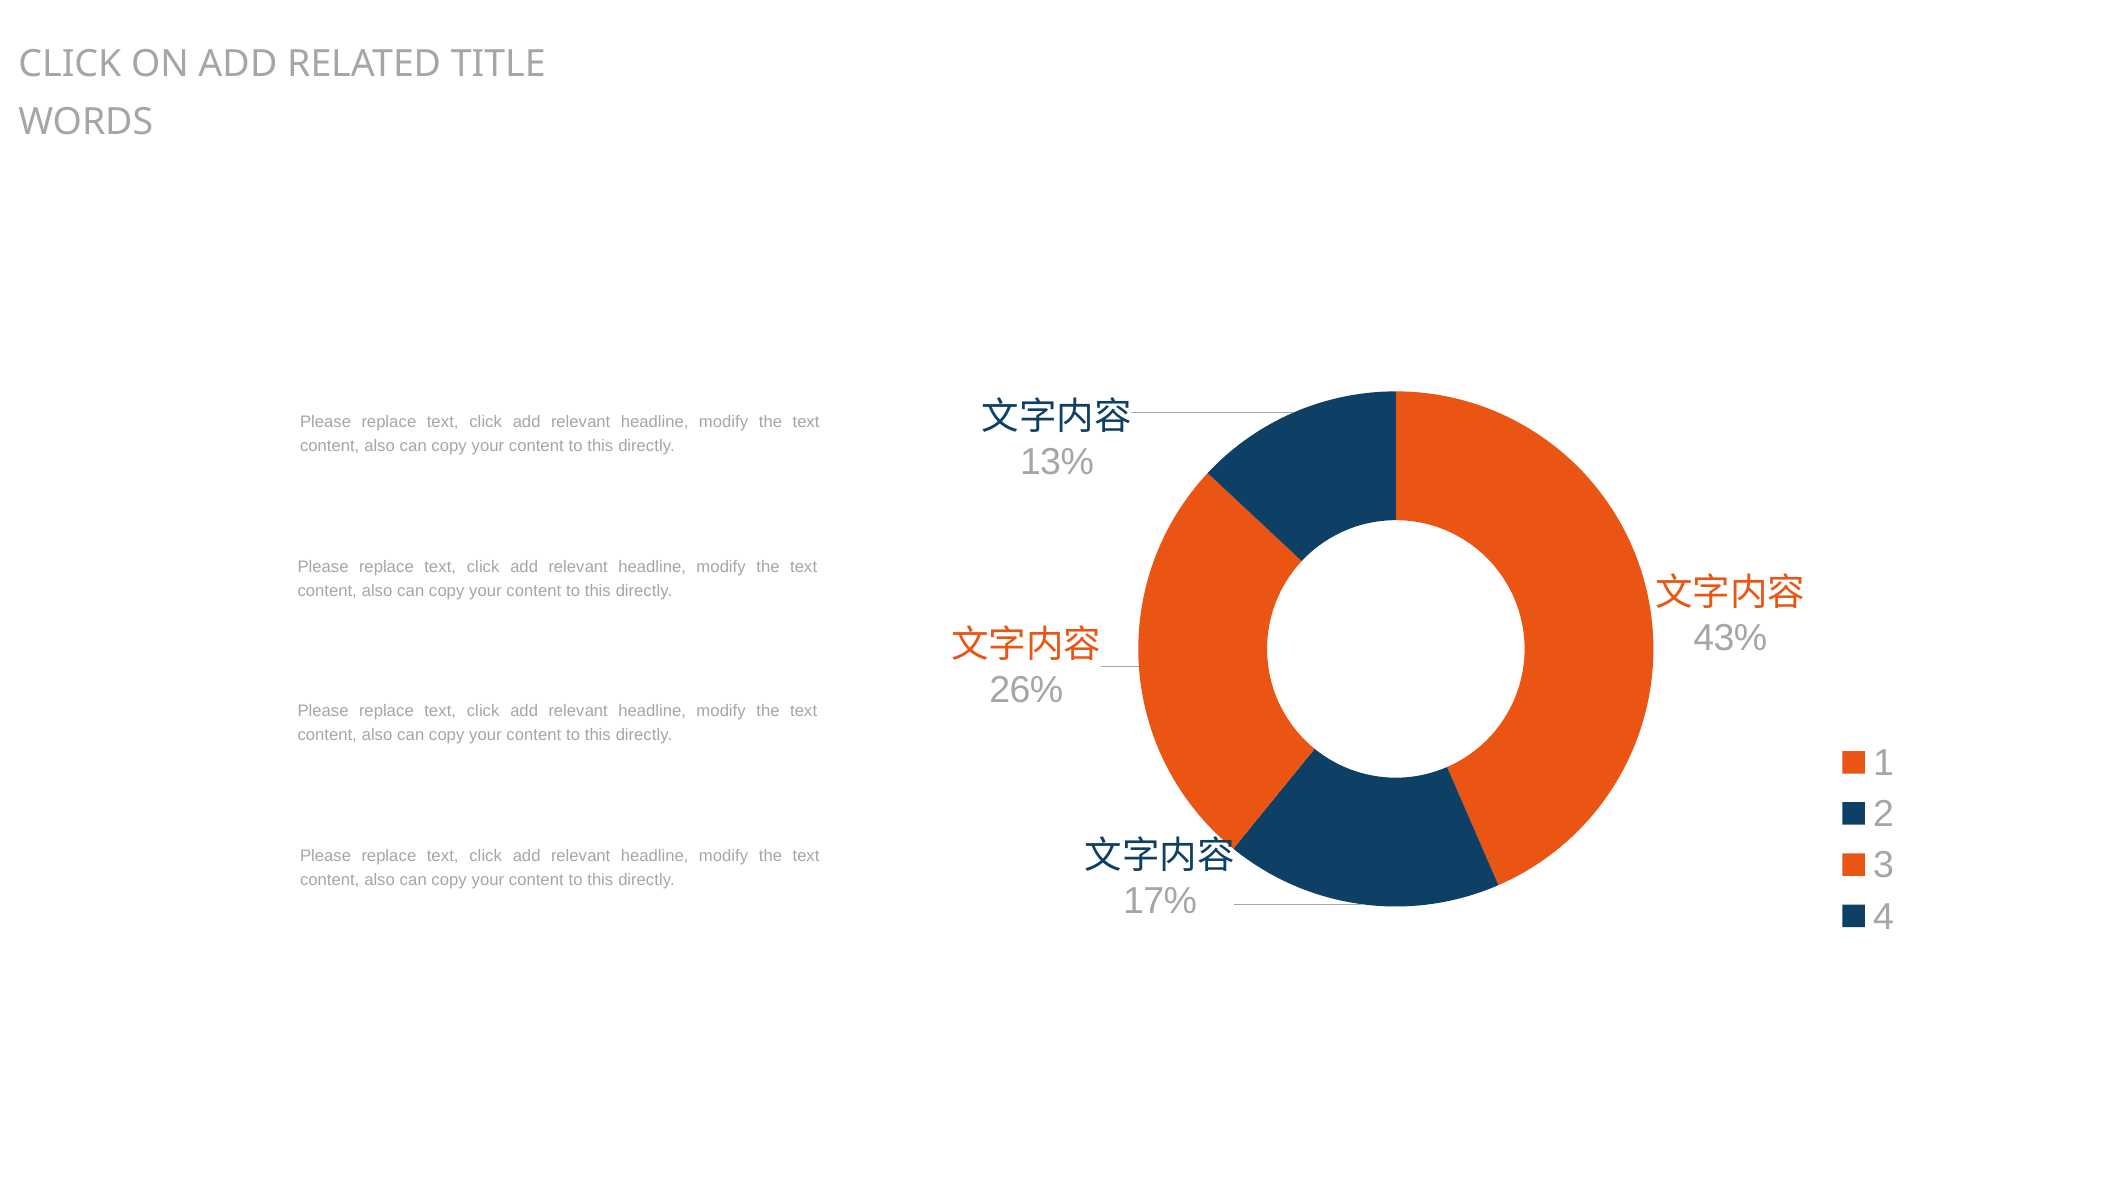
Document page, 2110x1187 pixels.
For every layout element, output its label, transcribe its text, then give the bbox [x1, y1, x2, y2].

text_box Please replace text, click add relevant headline, modify the text content, also can copy your content to this directly. [297, 551, 819, 600]
text_box Please replace text, click add relevant headline, modify the text content, also can copy your content to this directly. [300, 406, 821, 455]
chart [914, 345, 1964, 961]
text_box Please replace text, click add relevant headline, modify the text content, also can copy your content to this directly. [297, 696, 819, 744]
text_box CLICK ON ADD RELATED TITLE WORDS [3, 18, 595, 150]
text_box Please replace text, click add relevant headline, modify the text content, also can copy your content to this directly. [300, 840, 821, 889]
